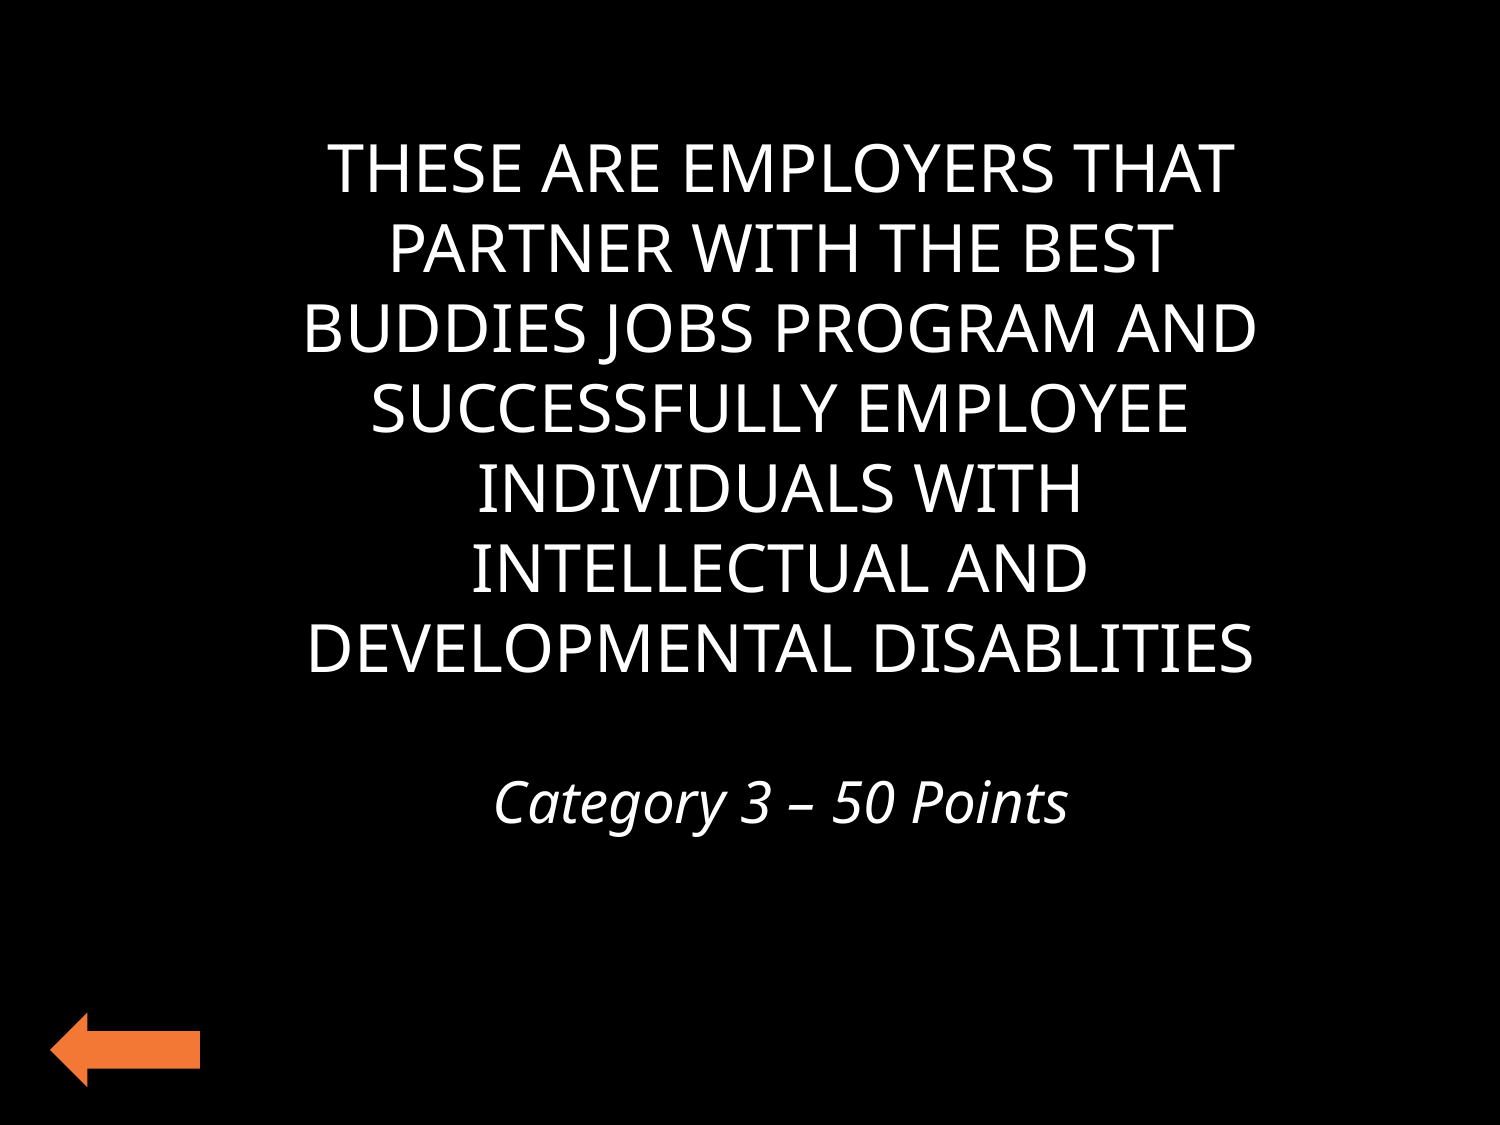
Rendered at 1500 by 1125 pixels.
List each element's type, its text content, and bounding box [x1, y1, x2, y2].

text_box [49, 1012, 200, 1088]
text_box THESE ARE EMPLOYERS THAT PARTNER WITH THE BEST BUDDIES JOBS PROGRAM AND SUCCESSFULLY EMPLOYEE INDIVIDUALS WITH INTELLECTUAL AND DEVELOPMENTAL DISABLITIES Category 3 – 50 Points [224, 18, 1338, 843]
